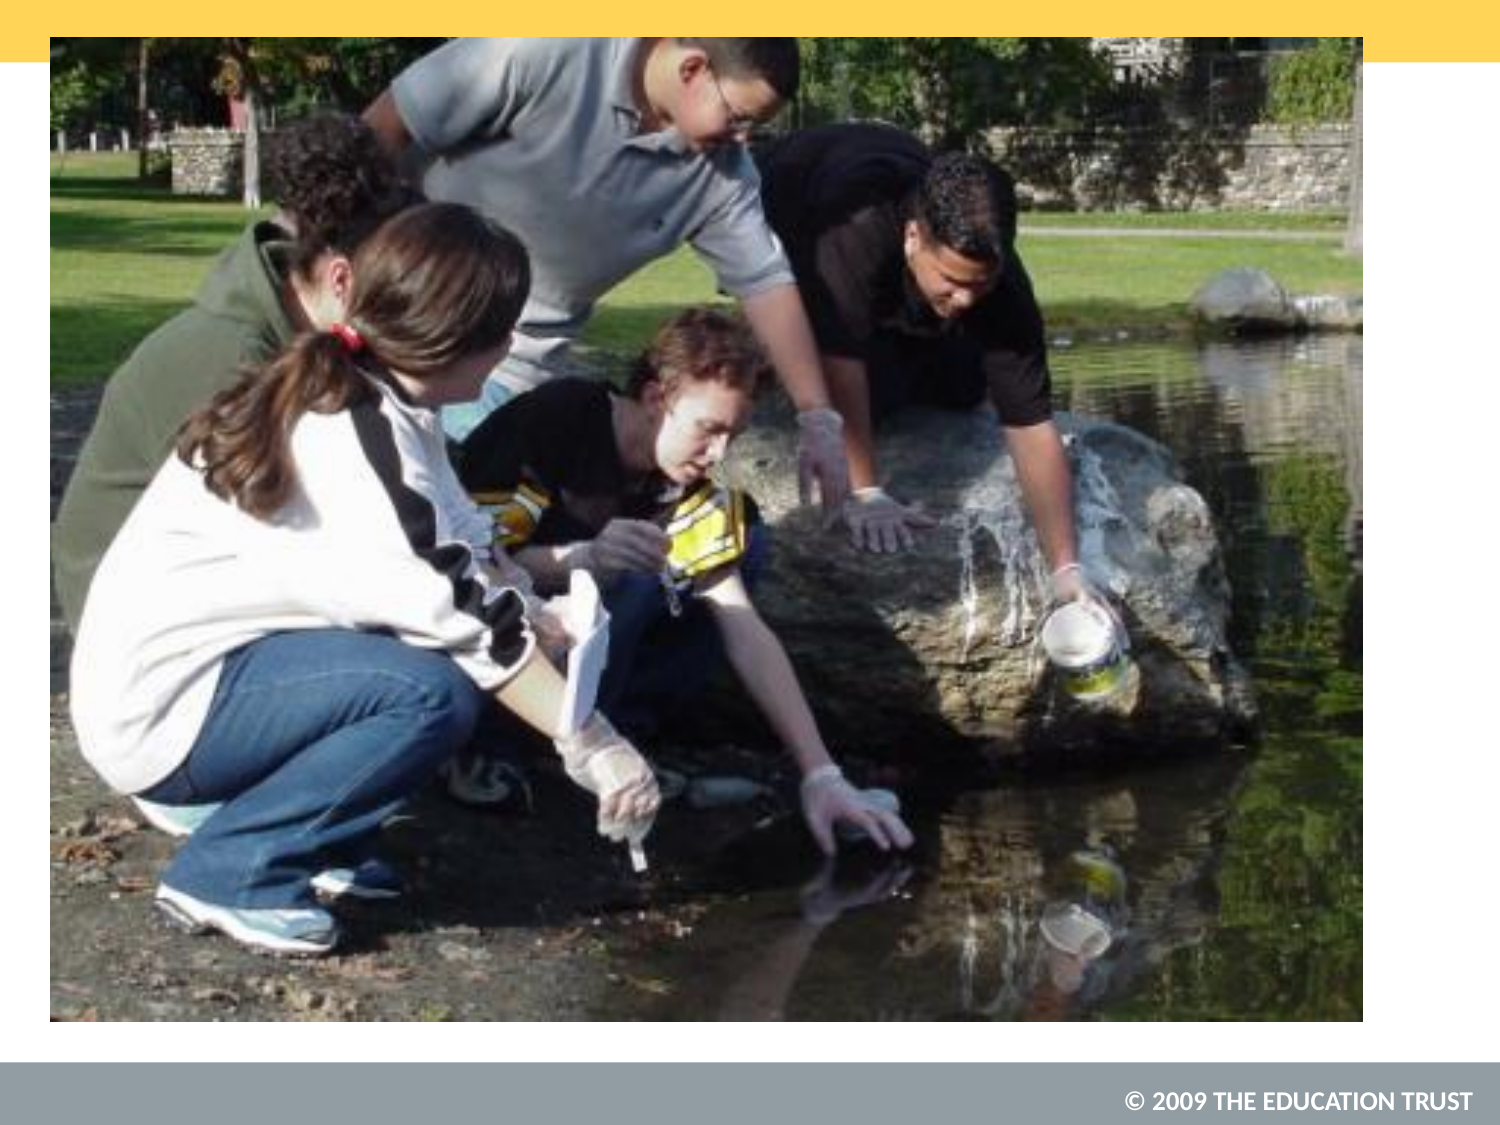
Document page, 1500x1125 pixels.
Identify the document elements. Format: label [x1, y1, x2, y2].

picture [49, 37, 1363, 1023]
